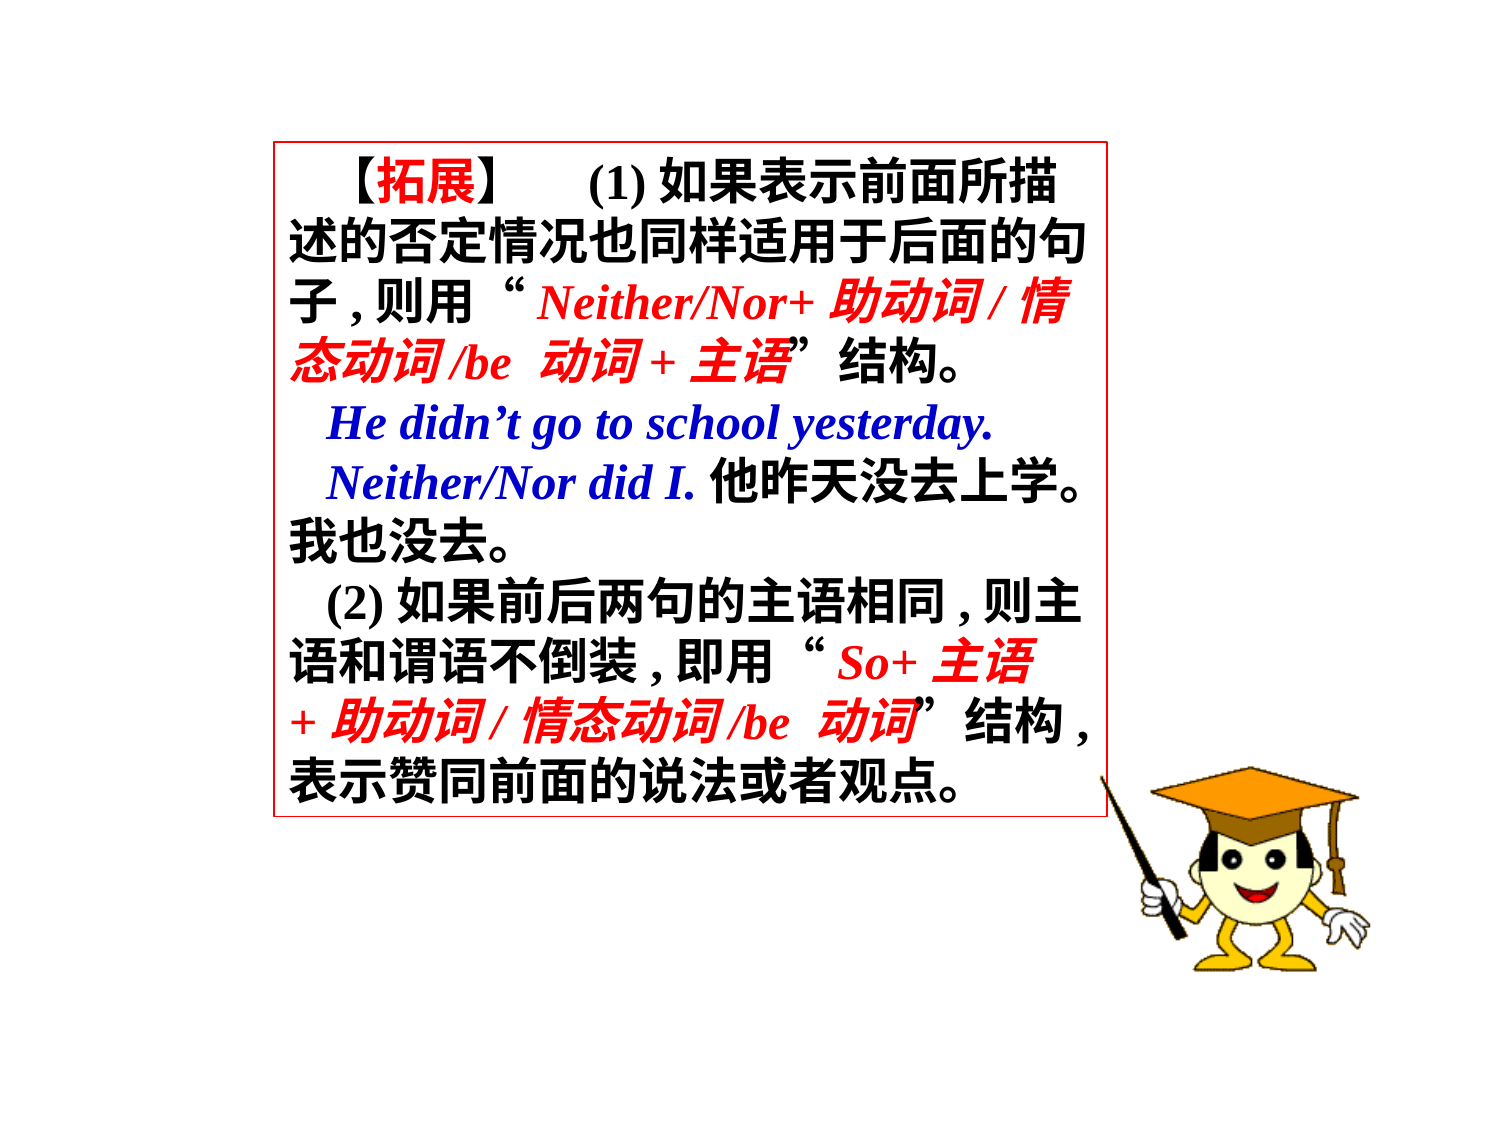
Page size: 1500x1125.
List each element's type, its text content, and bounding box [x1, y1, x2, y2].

text_box 【拓展】 (1)如果表示前面所描述的否定情况也同样适用于后面的句子,则用“Neither/Nor+助动词/情态动词/be 动词+主语”结构。 He didn’t go to school yesterday. Neither/Nor did I.他昨天没去上学。我也没去。 (2)如果前后两句的主语相同,则主语和谓语不倒装,即用“So+主语+助动词/情态动词/be 动词”结构,表示赞同前面的说法或者观点。 [273, 141, 1108, 817]
picture [1080, 751, 1394, 987]
